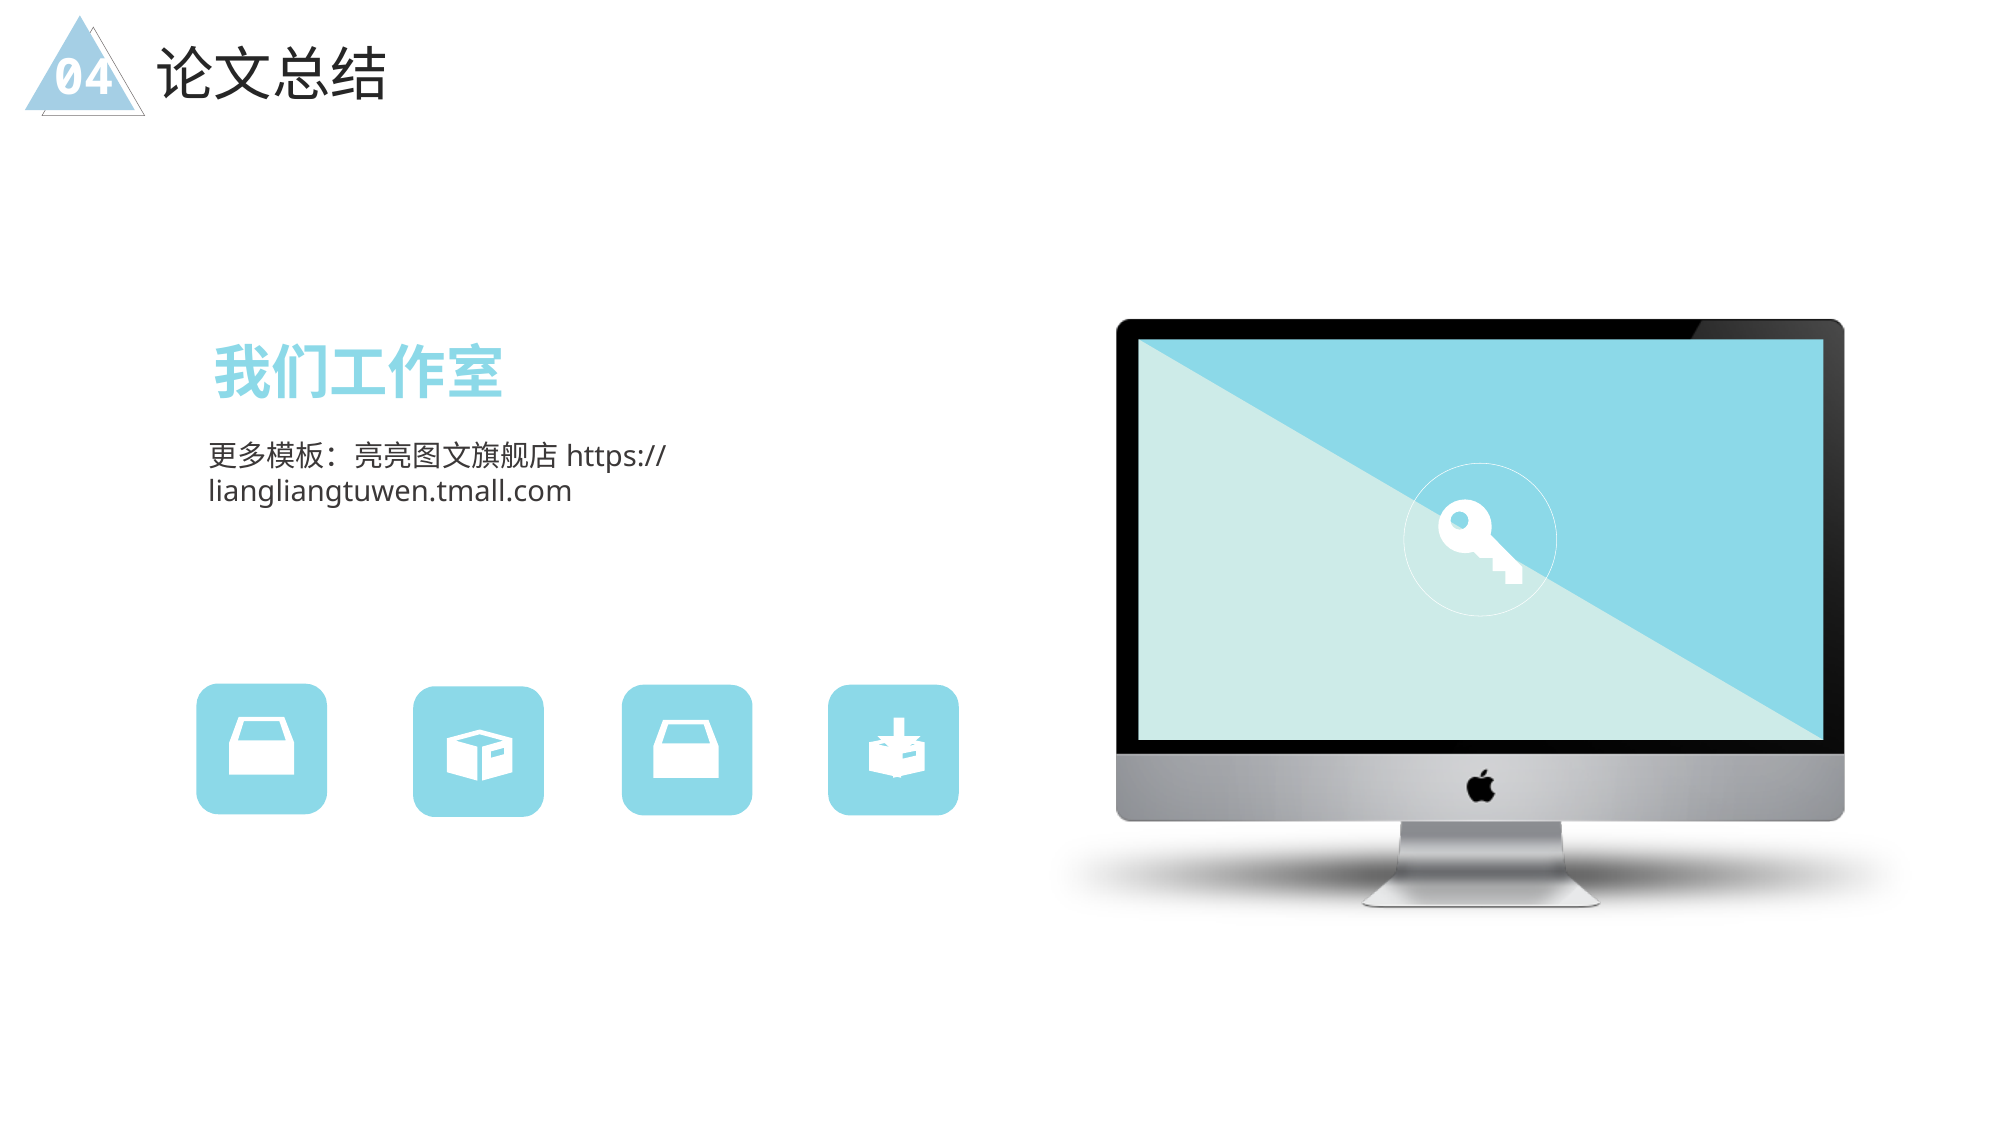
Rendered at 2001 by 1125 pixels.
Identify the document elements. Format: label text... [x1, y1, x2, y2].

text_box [1049, 276, 1912, 948]
text_box 更多模板：亮亮图文旗舰店https://liangliangtuwen.tmall.com [193, 430, 985, 515]
text_box 我们工作室 [198, 327, 520, 413]
text_box 论文总结 [155, 34, 821, 111]
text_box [196, 683, 959, 817]
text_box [24, 15, 145, 116]
